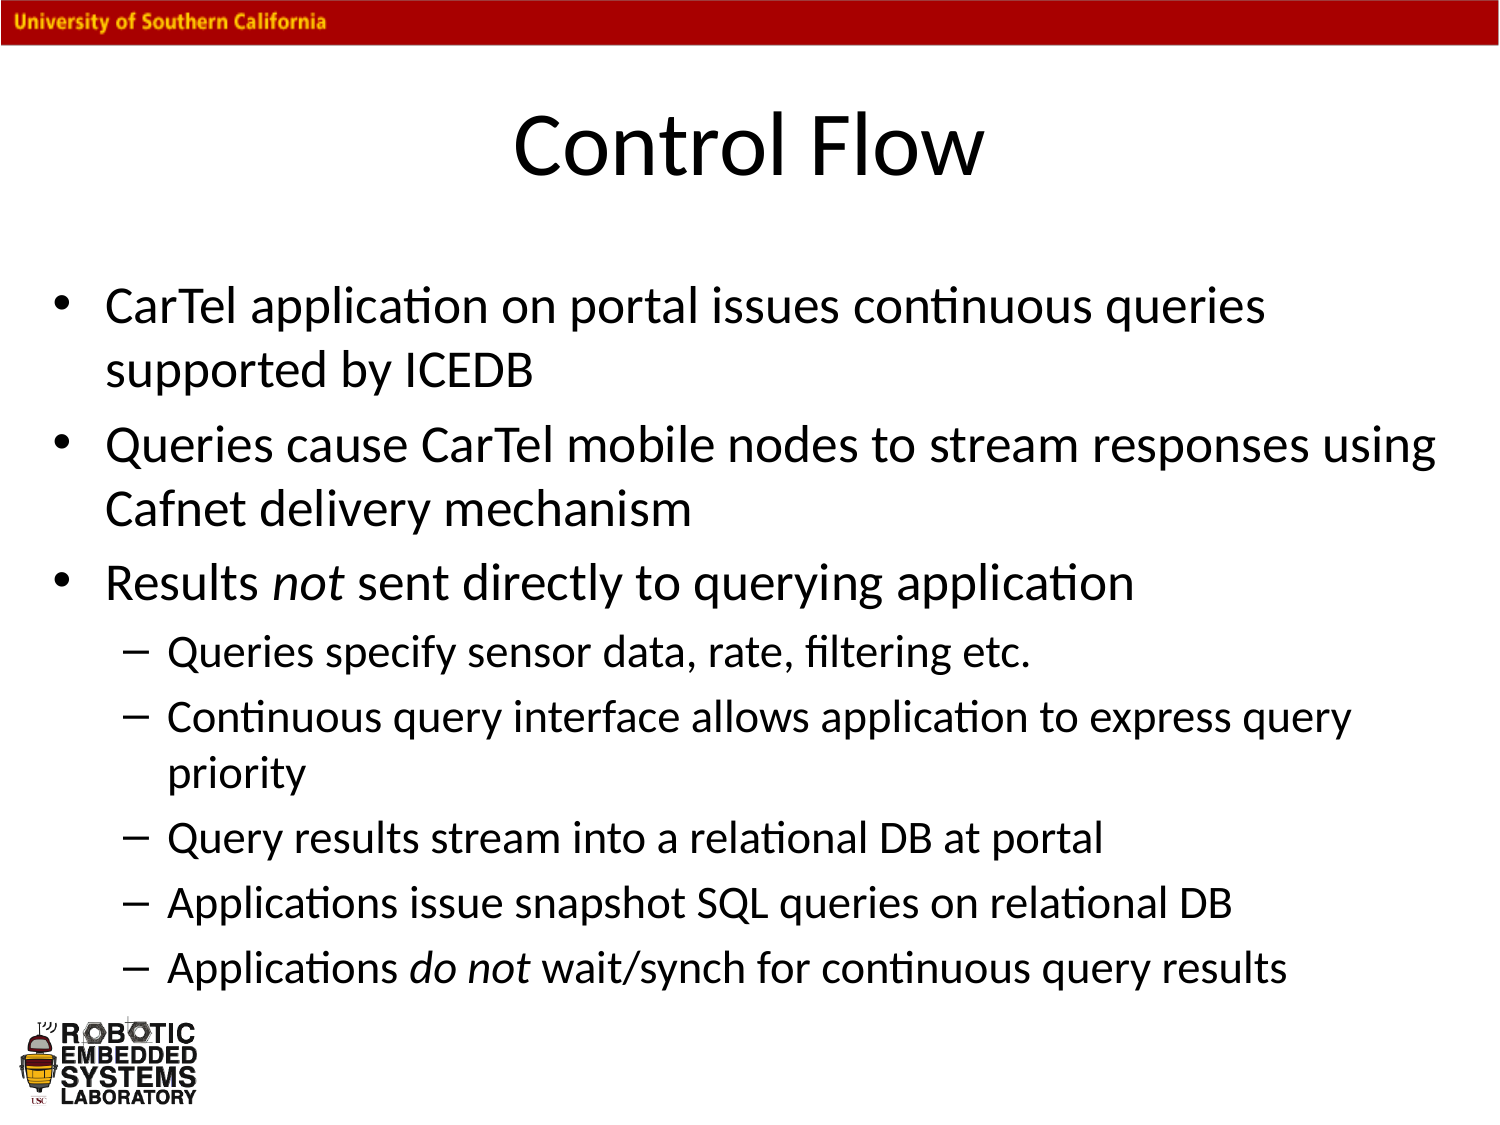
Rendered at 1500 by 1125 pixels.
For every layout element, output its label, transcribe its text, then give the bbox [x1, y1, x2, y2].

picture [0, 1004, 214, 1125]
title Control Flow [75, 45, 1425, 233]
picture [1, 0, 1500, 51]
list CarTel application on portal issues continuous queries supported by ICEDB Queries cause CarTel mobile nodes to stream responses using Cafnet delivery mechanism Results not sent directly to querying application Queries specify sensor data, rate, filtering etc. Continuous query interface allows application to express query priority Query results stream into a relational DB at portal Applications issue snapshot SQL queries on relational DB Applications do not wait/synch for continuous query results [37, 262, 1475, 1005]
